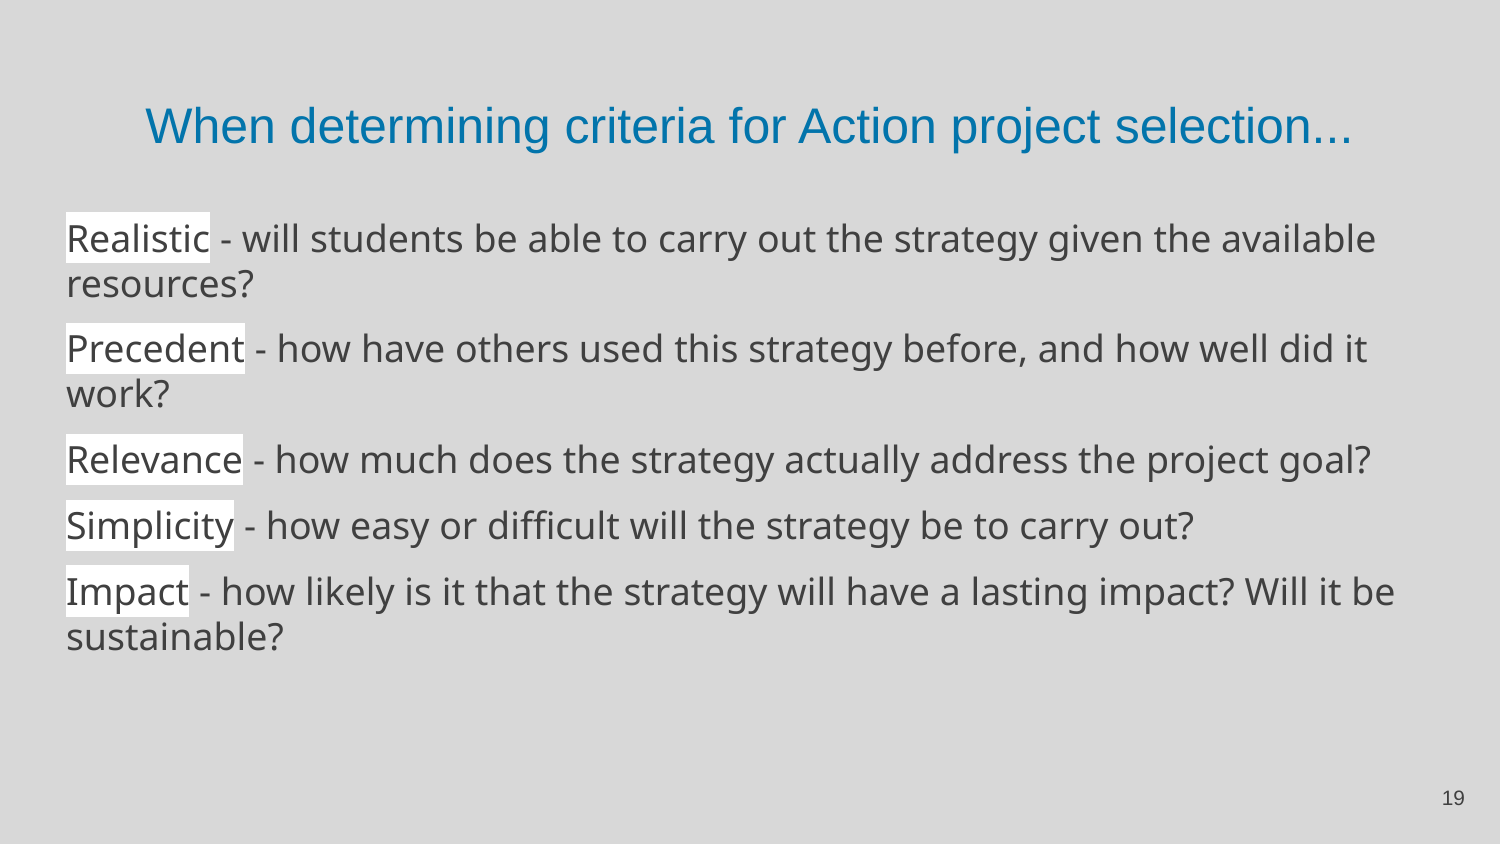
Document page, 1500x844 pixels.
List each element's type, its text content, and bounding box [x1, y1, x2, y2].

title When determining criteria for Action project selection... [51, 78, 1449, 199]
slide_number ‹#› [1389, 764, 1480, 830]
list Realistic - will students be able to carry out the strategy given the available resources? Precedent - how have others used this strategy before, and how well did it work? Relevance - how much does the strategy actually address the project goal? Simplicity - how easy or difficult will the strategy be to carry out? Impact - how likely is it that the strategy will have a lasting impact? Will it be sustainable? [51, 199, 1449, 695]
